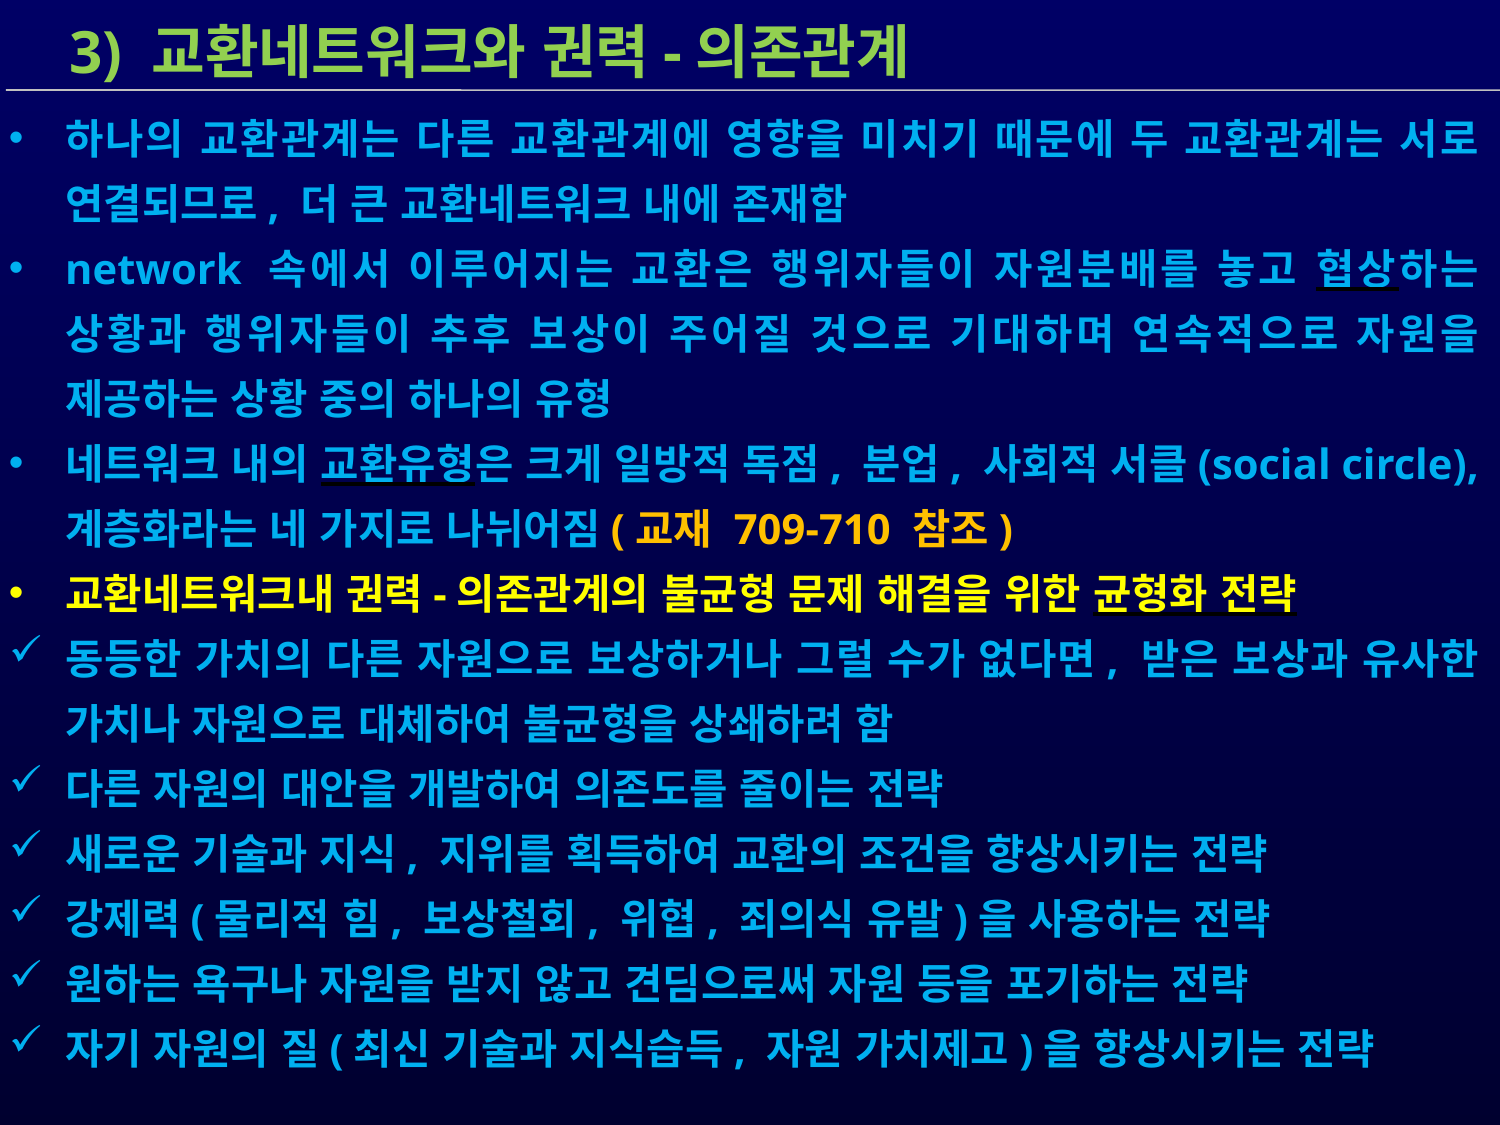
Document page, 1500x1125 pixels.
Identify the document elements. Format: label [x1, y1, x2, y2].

text_box [0, 7, 1500, 1081]
